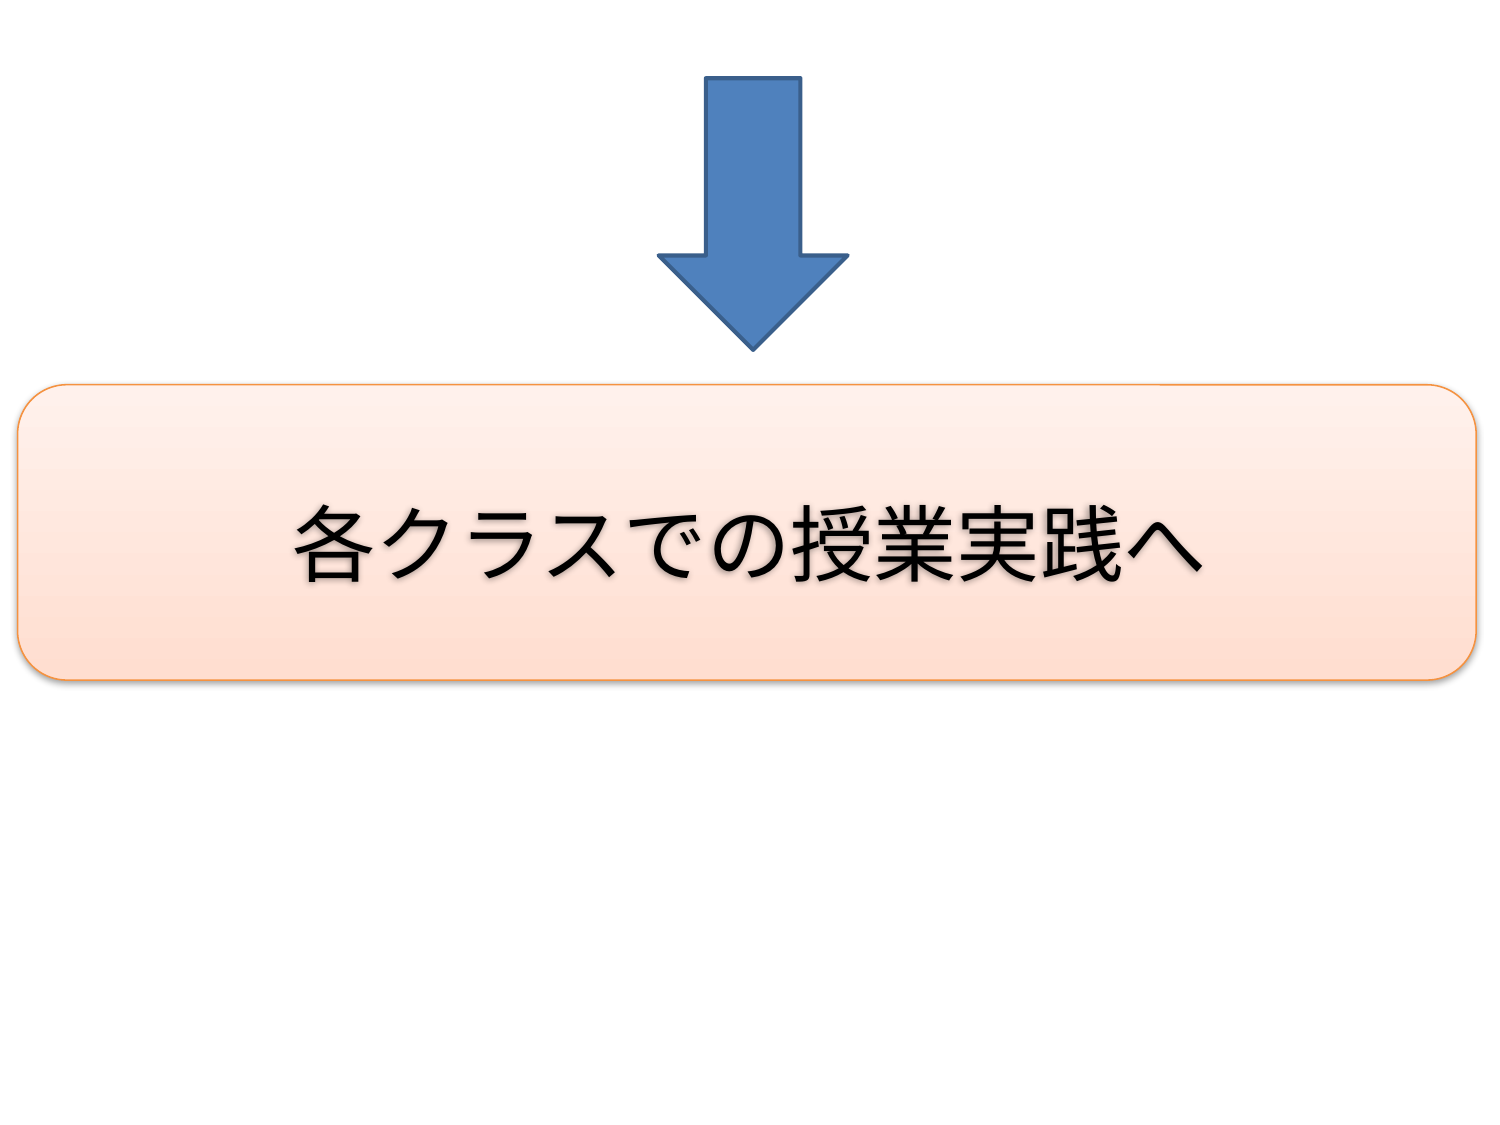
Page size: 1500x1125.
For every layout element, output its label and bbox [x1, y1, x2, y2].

text_box [656, 76, 850, 352]
text_box [17, 384, 1477, 681]
